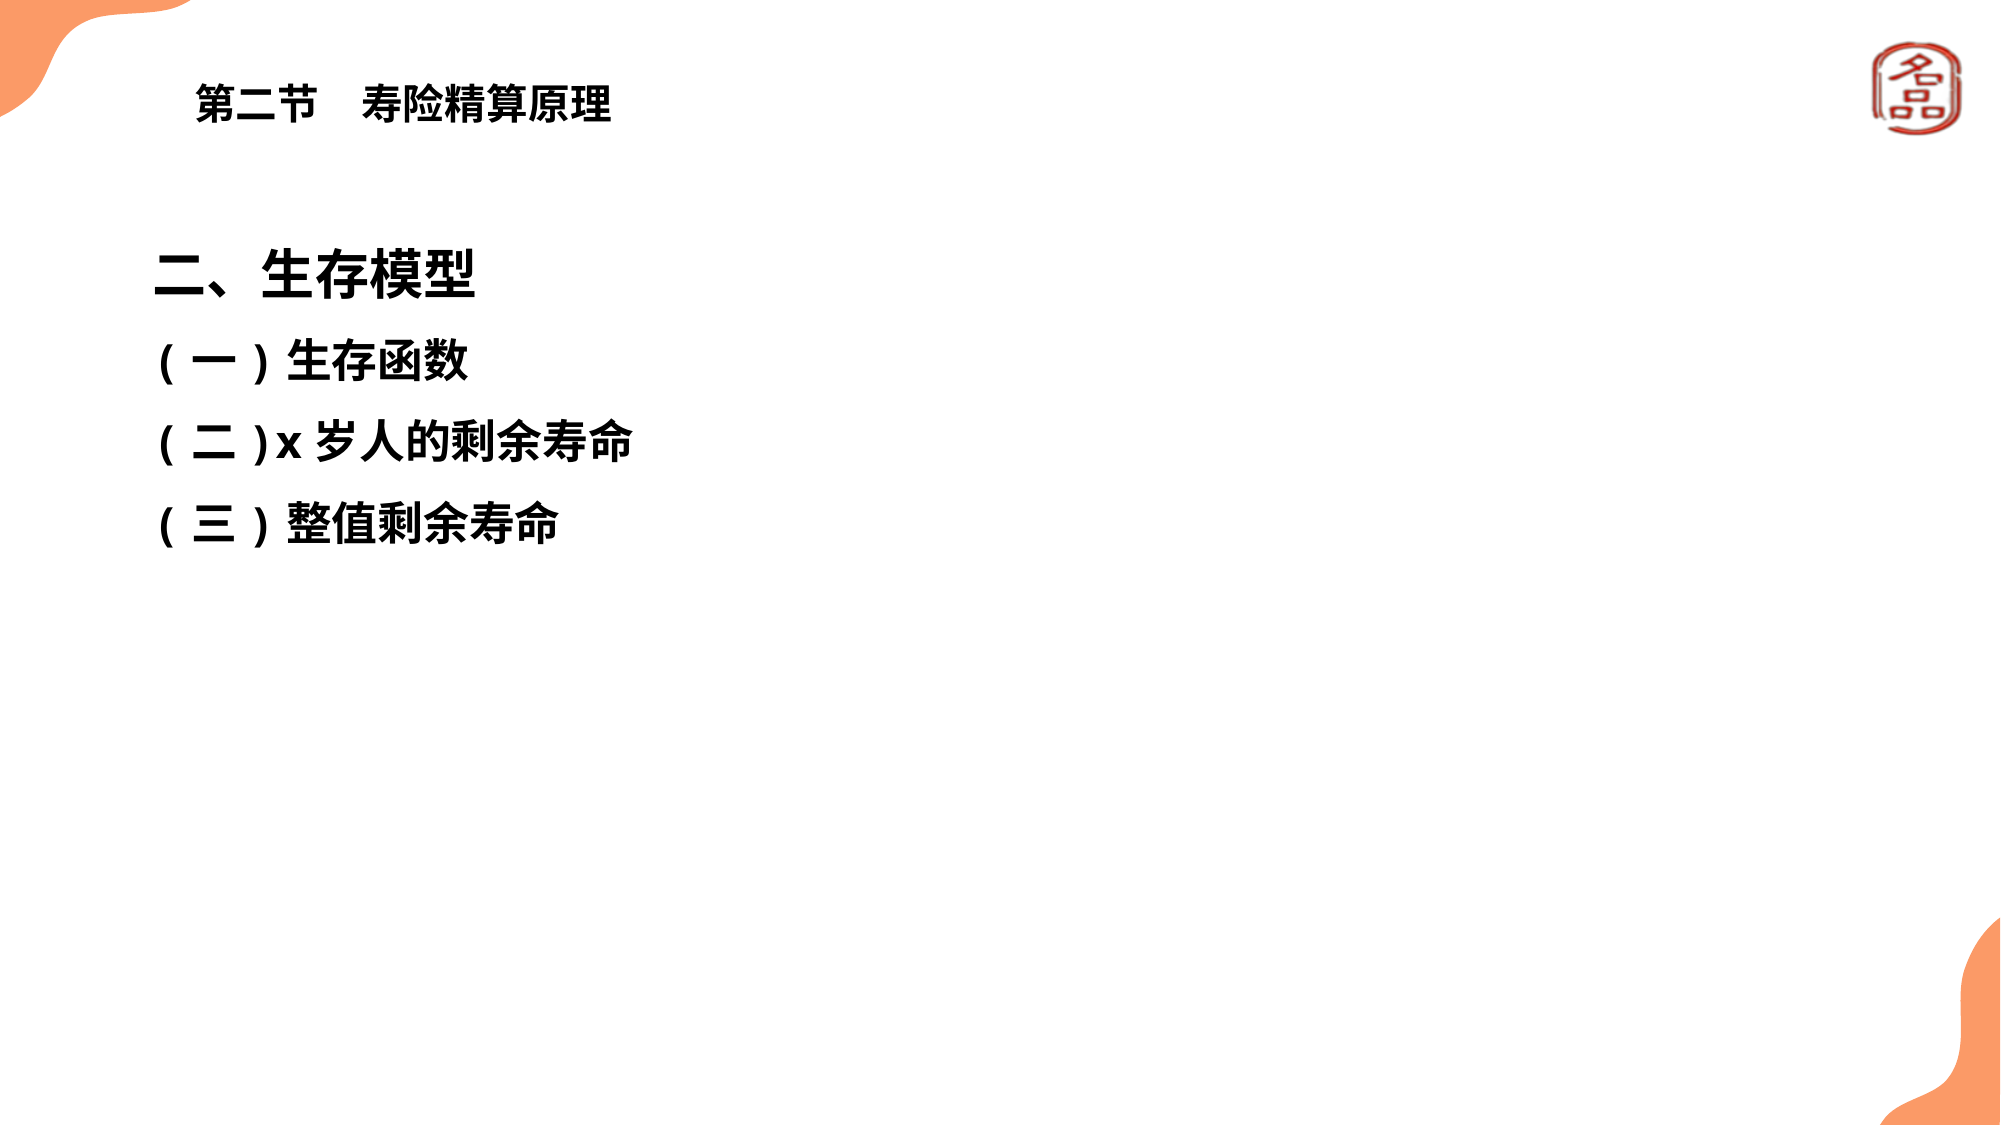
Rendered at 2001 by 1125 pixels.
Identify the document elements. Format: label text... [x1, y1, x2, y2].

list 二、生存模型 (一)生存函数 (二)x岁人的剩余寿命 (三)整值剩余寿命 [137, 217, 1863, 1031]
picture [1861, 10, 1990, 147]
title 第二节 寿险精算原理 [137, 60, 1863, 152]
